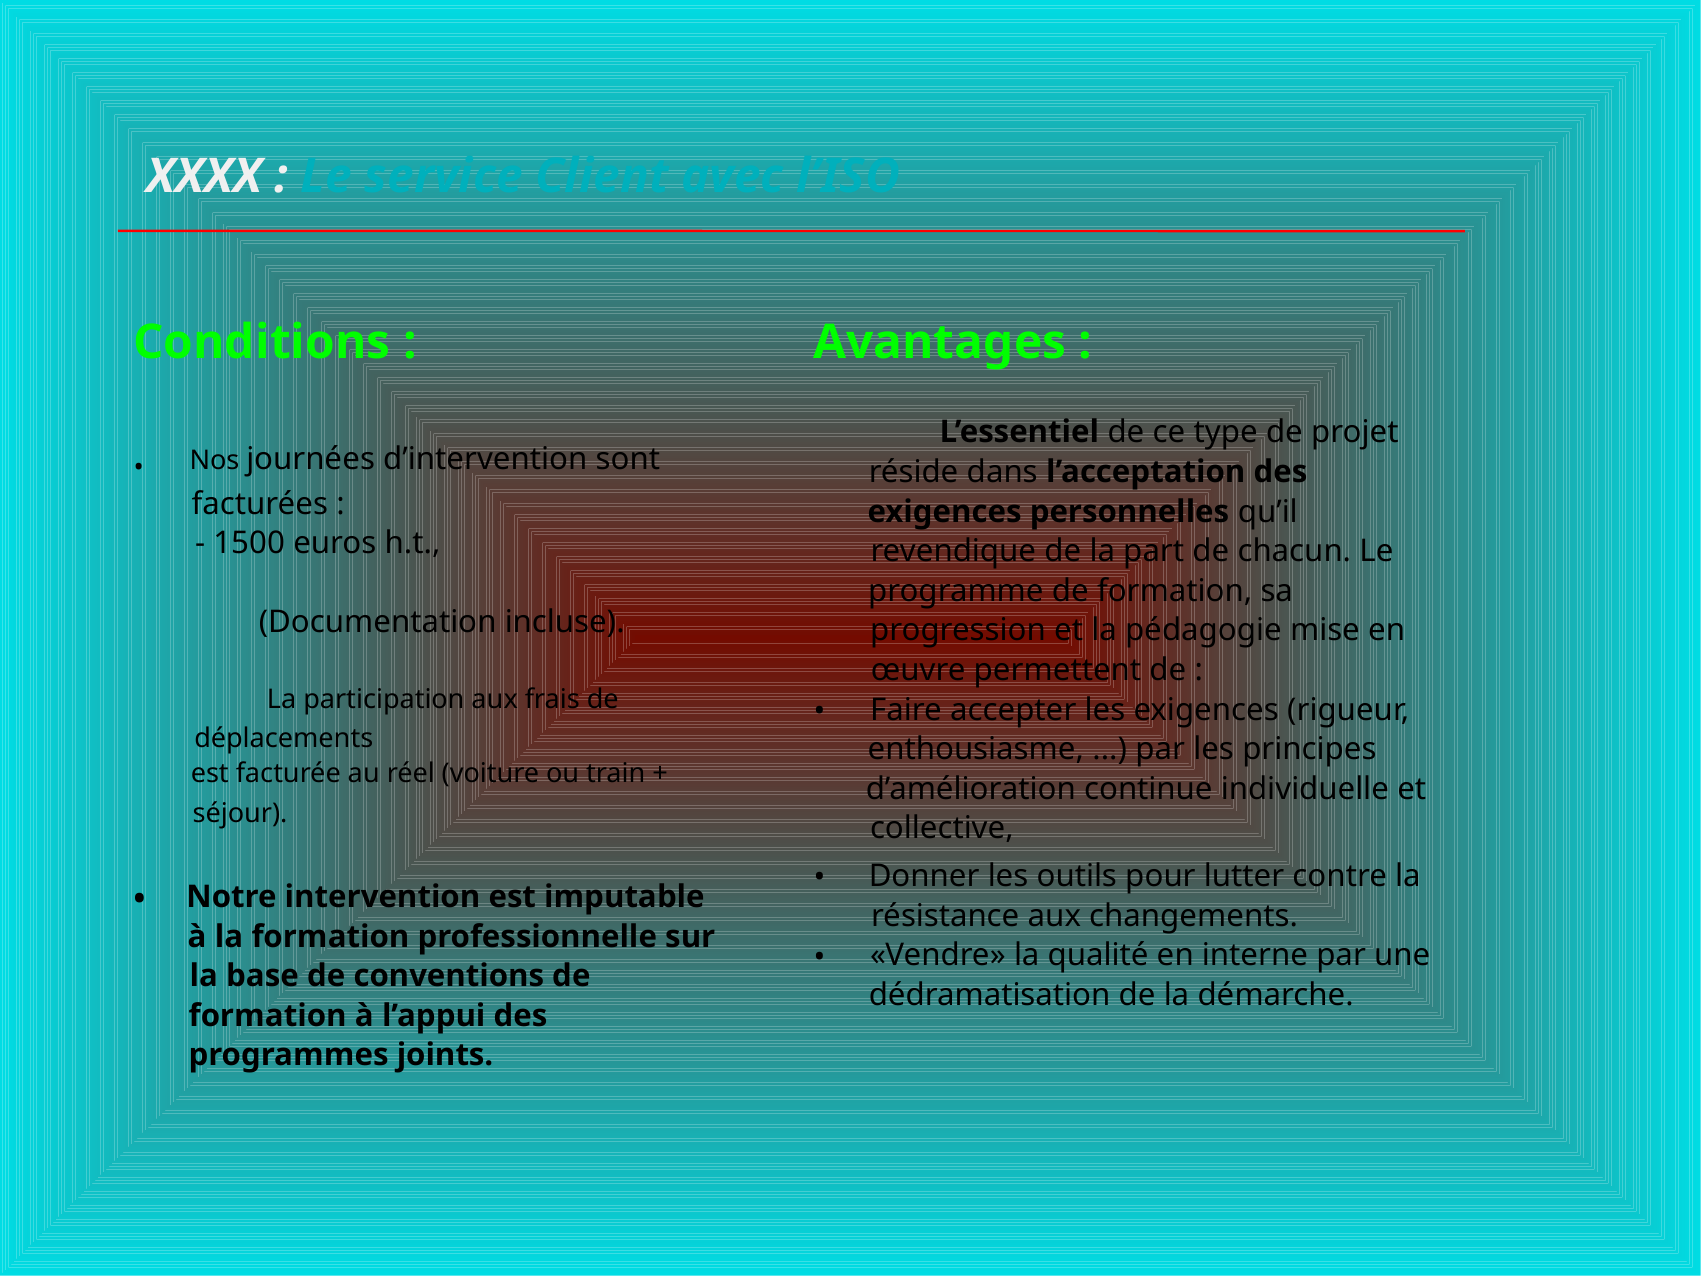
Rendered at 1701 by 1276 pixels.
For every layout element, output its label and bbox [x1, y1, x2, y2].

text_box [117, 145, 1466, 1168]
